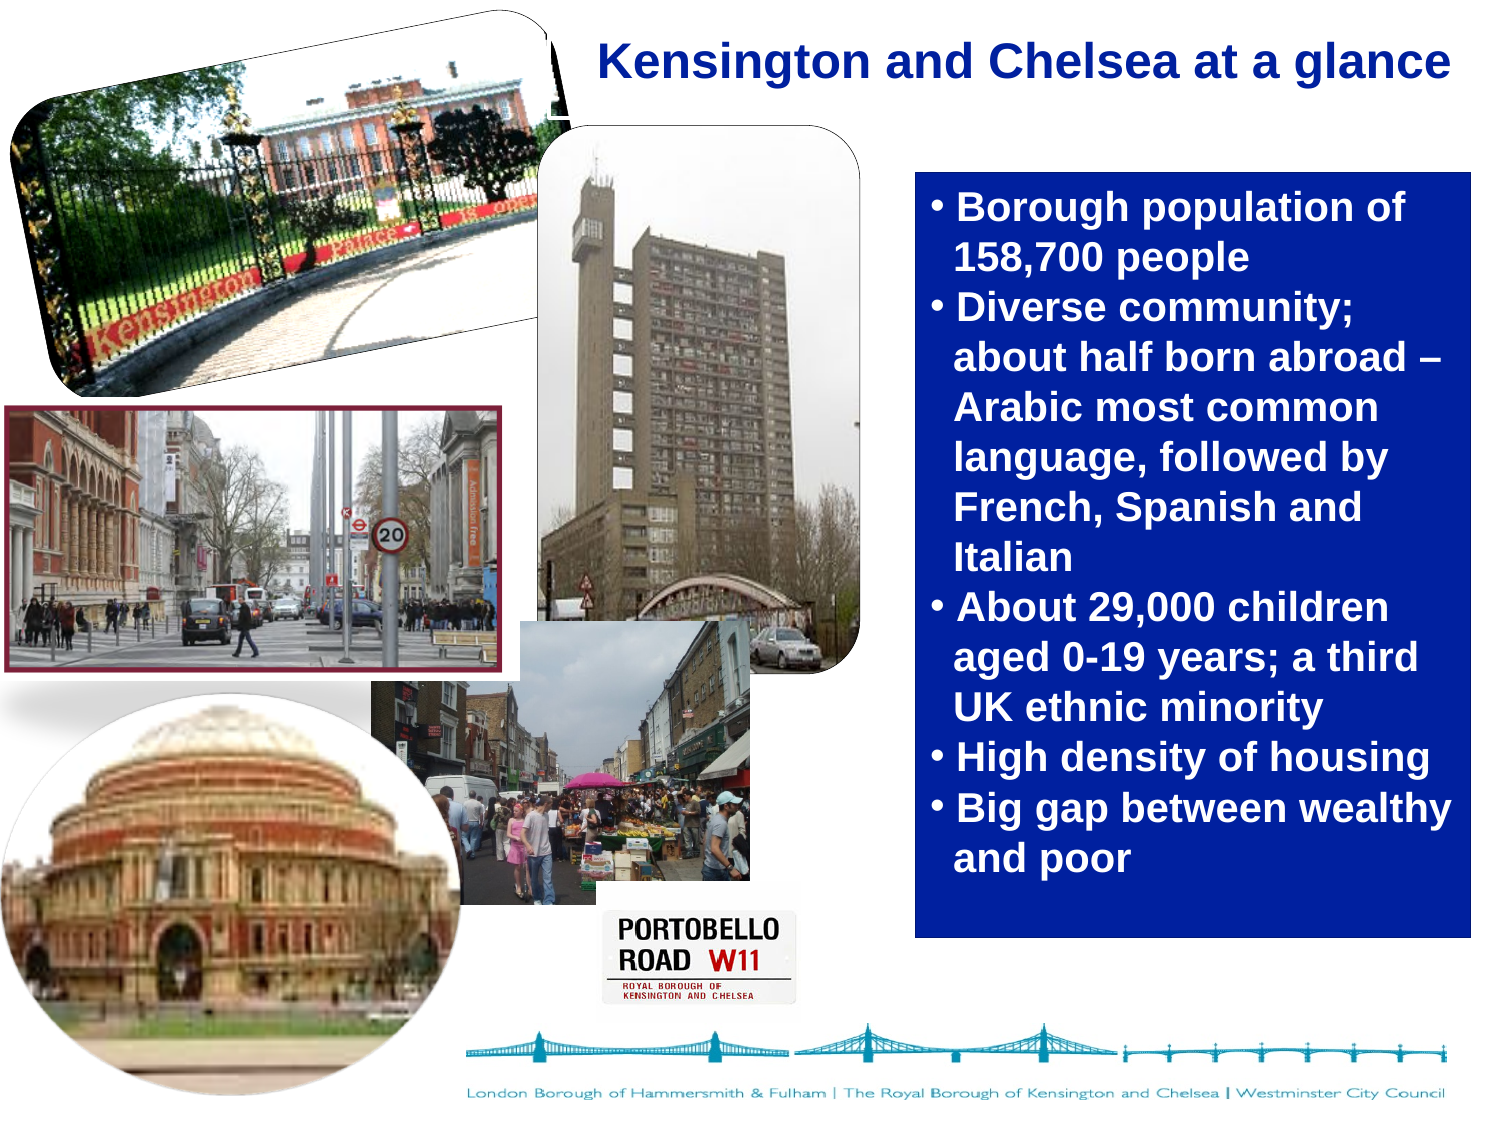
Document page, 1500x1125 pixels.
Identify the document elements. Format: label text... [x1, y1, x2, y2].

text_box Kensington and Chelsea at a glance [547, 0, 1500, 120]
text_box Borough population of 158,700 people Diverse community; about half born abroad – Arabic most common language, followed by French, Spanish and Italian About 29,000 children aged 0-19 years; a third UK ethnic minority High density of housing Big gap between wealthy and poor [915, 172, 1471, 938]
picture [0, 50, 1448, 1100]
